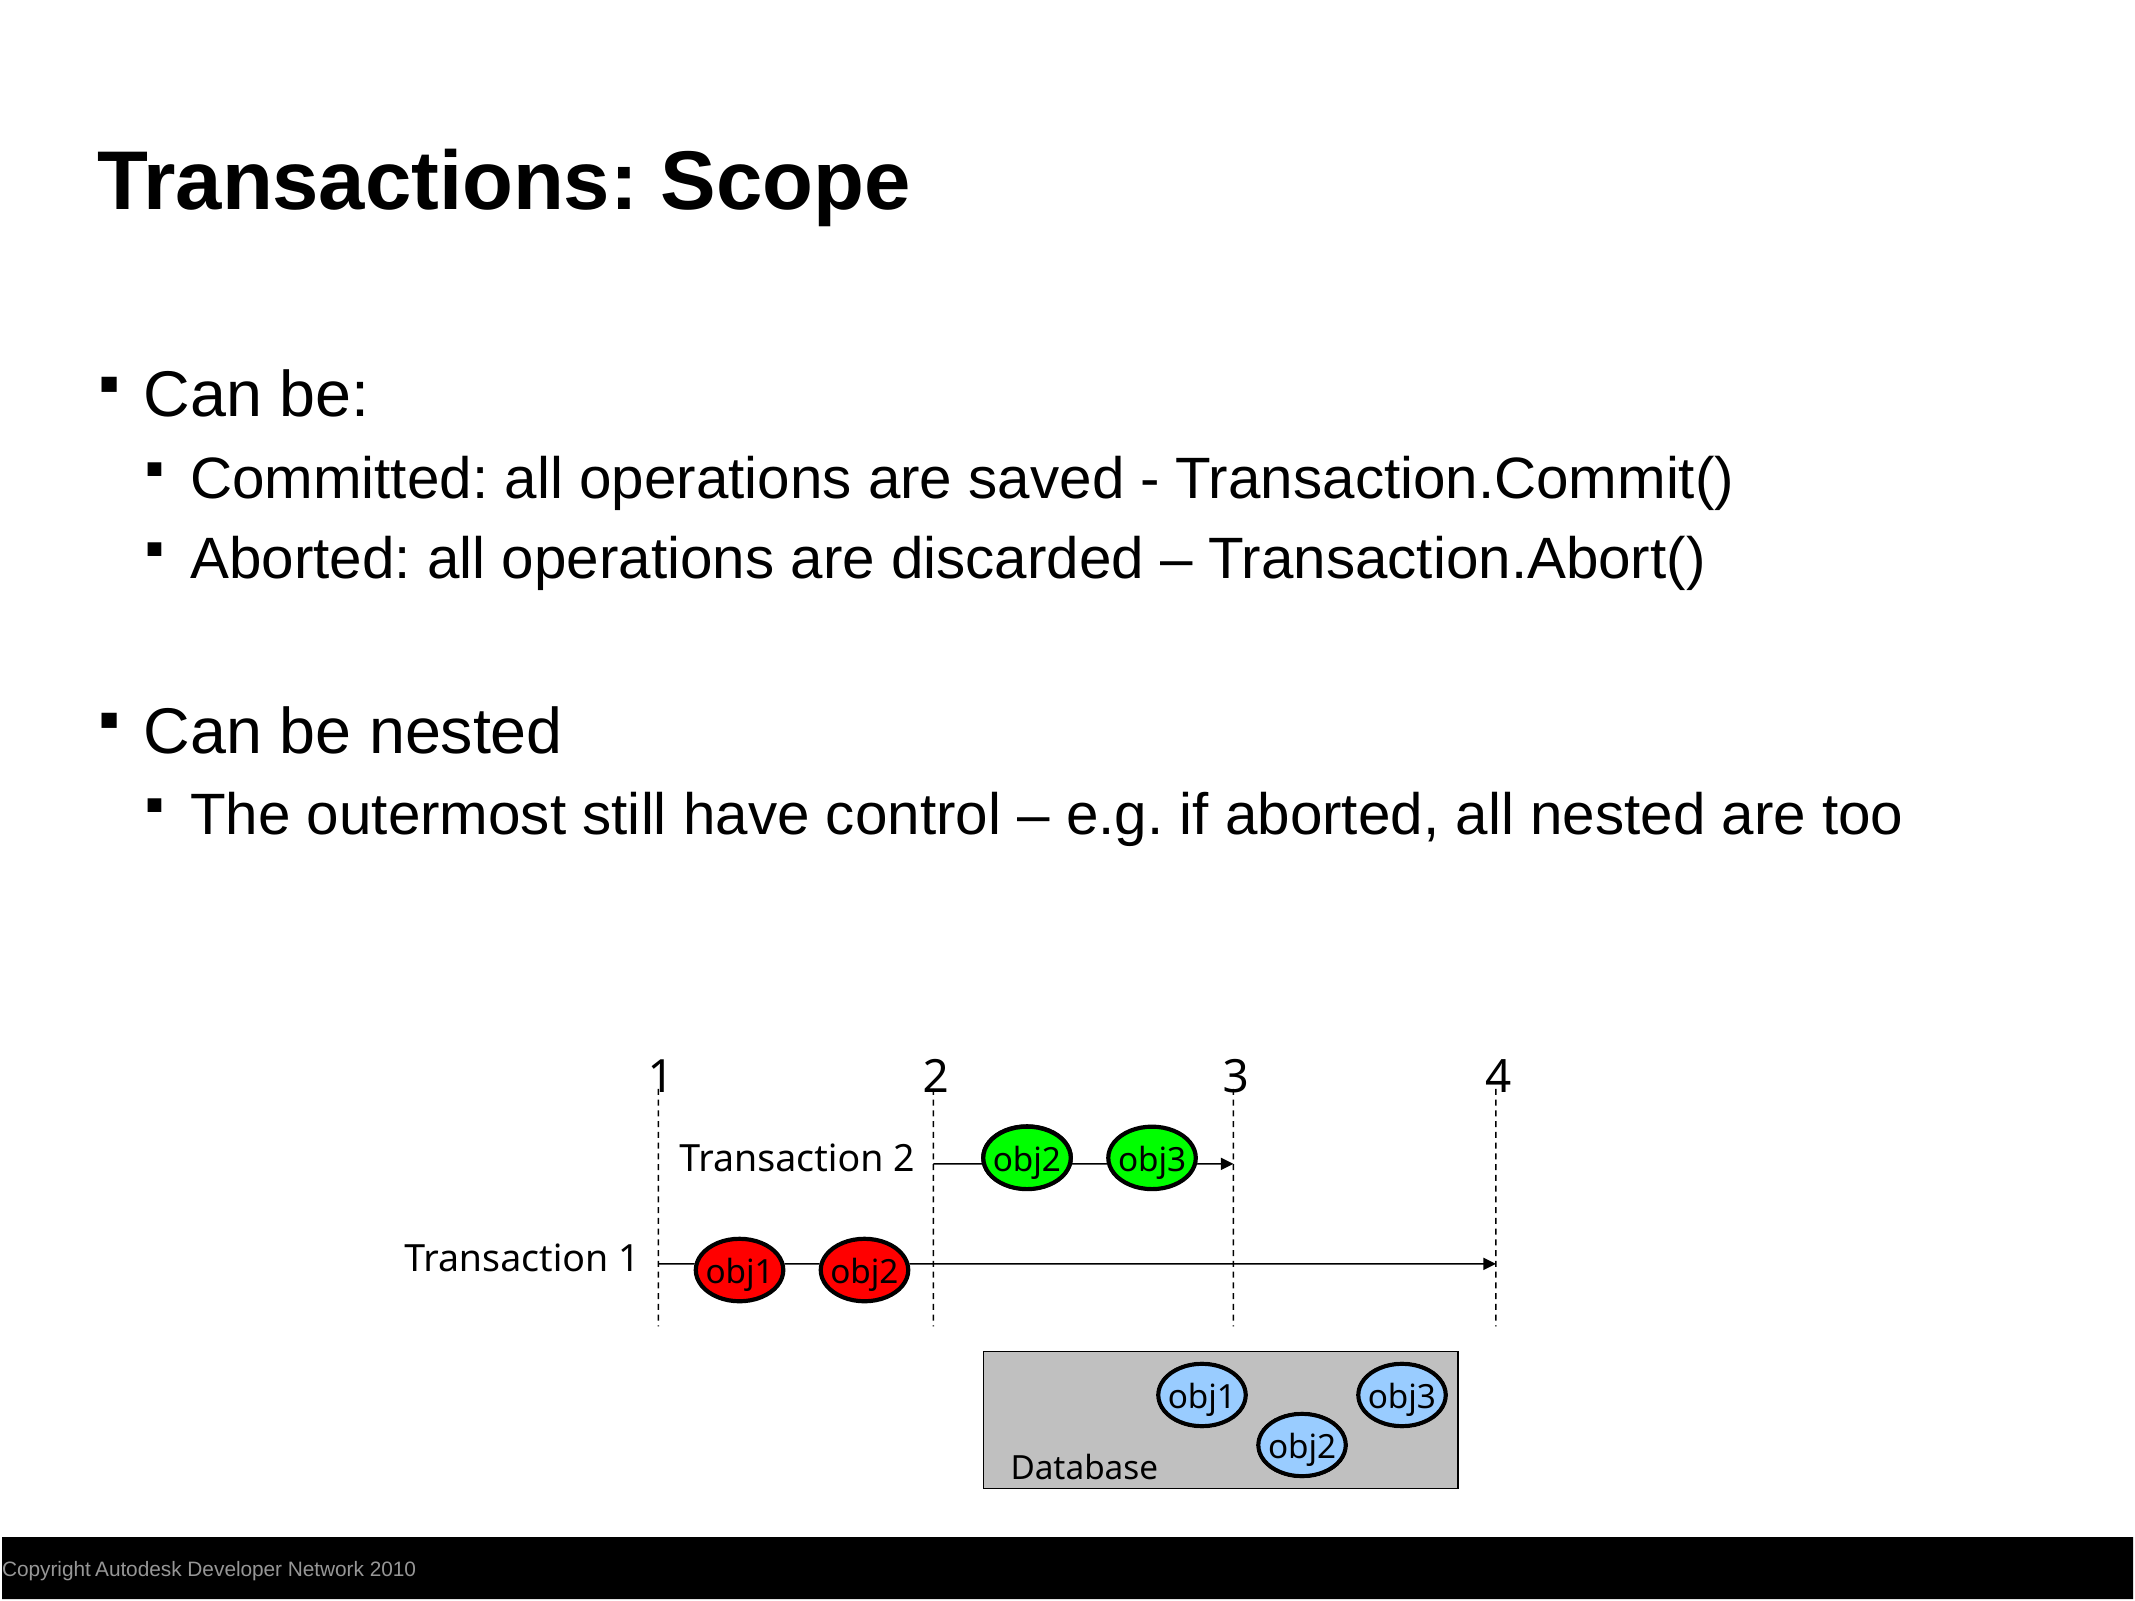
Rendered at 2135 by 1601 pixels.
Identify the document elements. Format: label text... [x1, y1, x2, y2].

text_box Database [995, 1438, 1259, 1494]
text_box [395, 1038, 669, 1327]
text_box [983, 1351, 1459, 1489]
list Can be: Committed: all operations are saved - Transaction.Commit() Aborted: all operations are discarded – Transaction.Abort() Can be nested The outermost still have control – e.g. if aborted, all nested are too [96, 351, 2028, 1452]
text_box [670, 1038, 1207, 1327]
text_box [983, 1126, 1196, 1190]
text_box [1208, 1038, 1264, 1327]
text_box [1157, 1363, 1446, 1477]
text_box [1265, 1038, 1469, 1327]
title Transactions: Scope [96, 59, 2028, 293]
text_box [1470, 1038, 1527, 1327]
